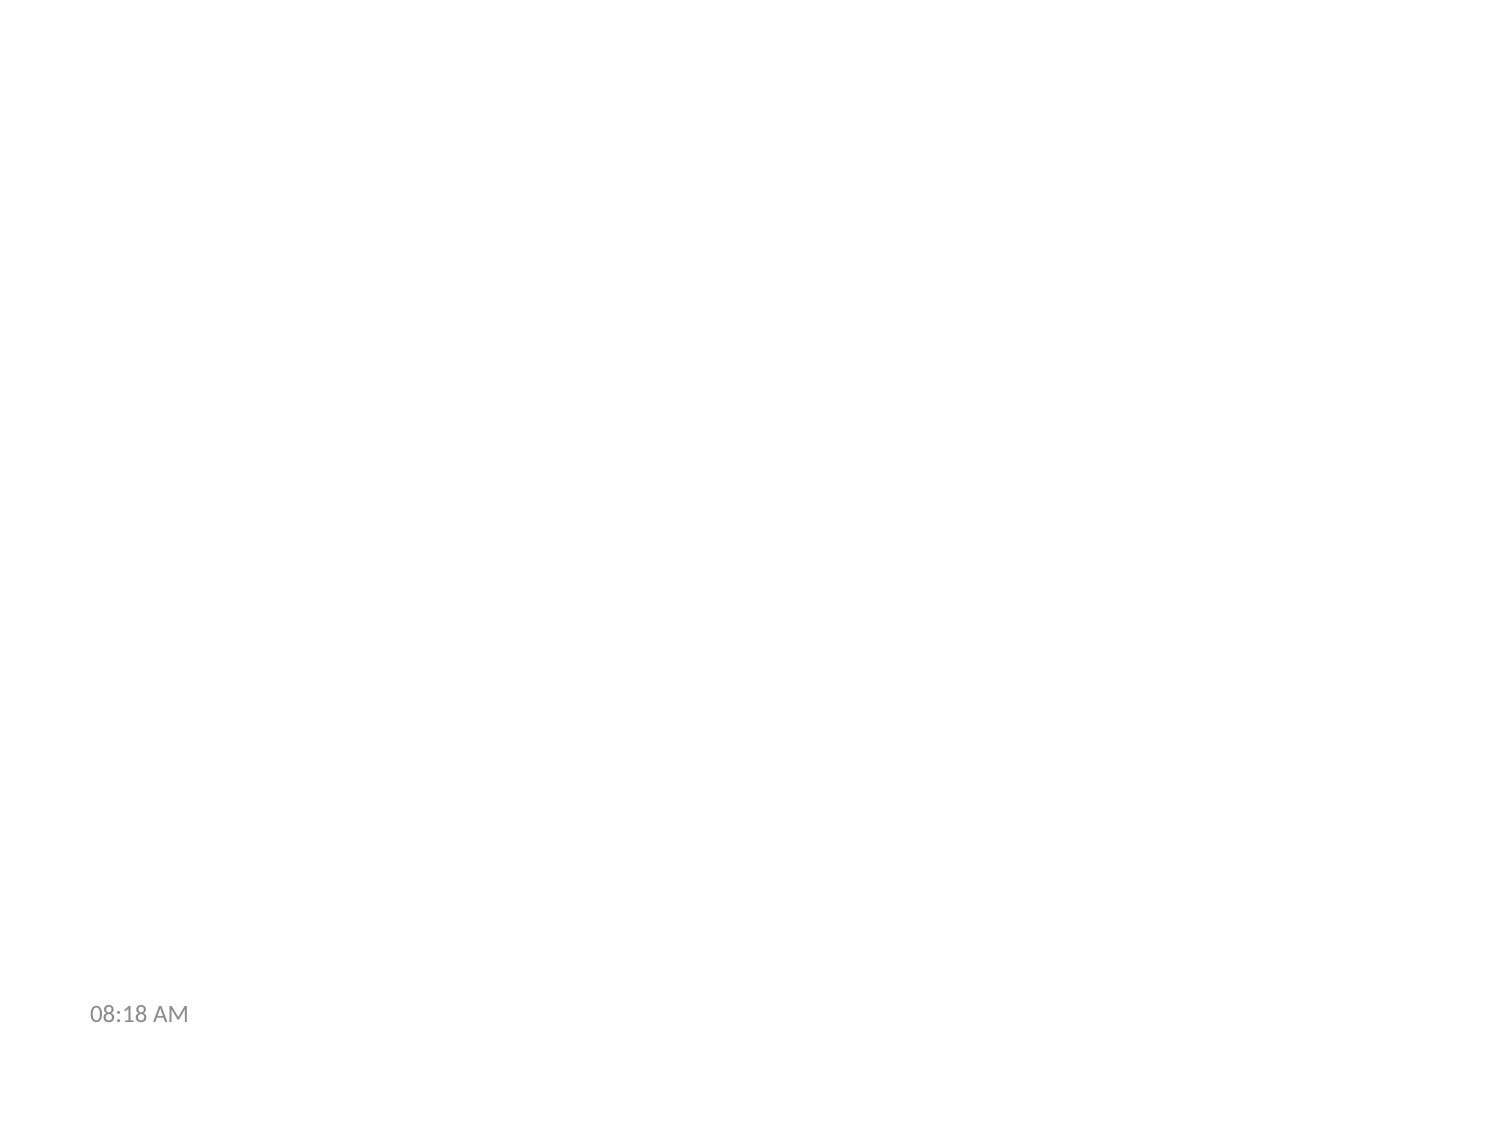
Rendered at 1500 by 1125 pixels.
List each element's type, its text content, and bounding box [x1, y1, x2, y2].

text_box 3:35 PM [75, 982, 425, 1043]
